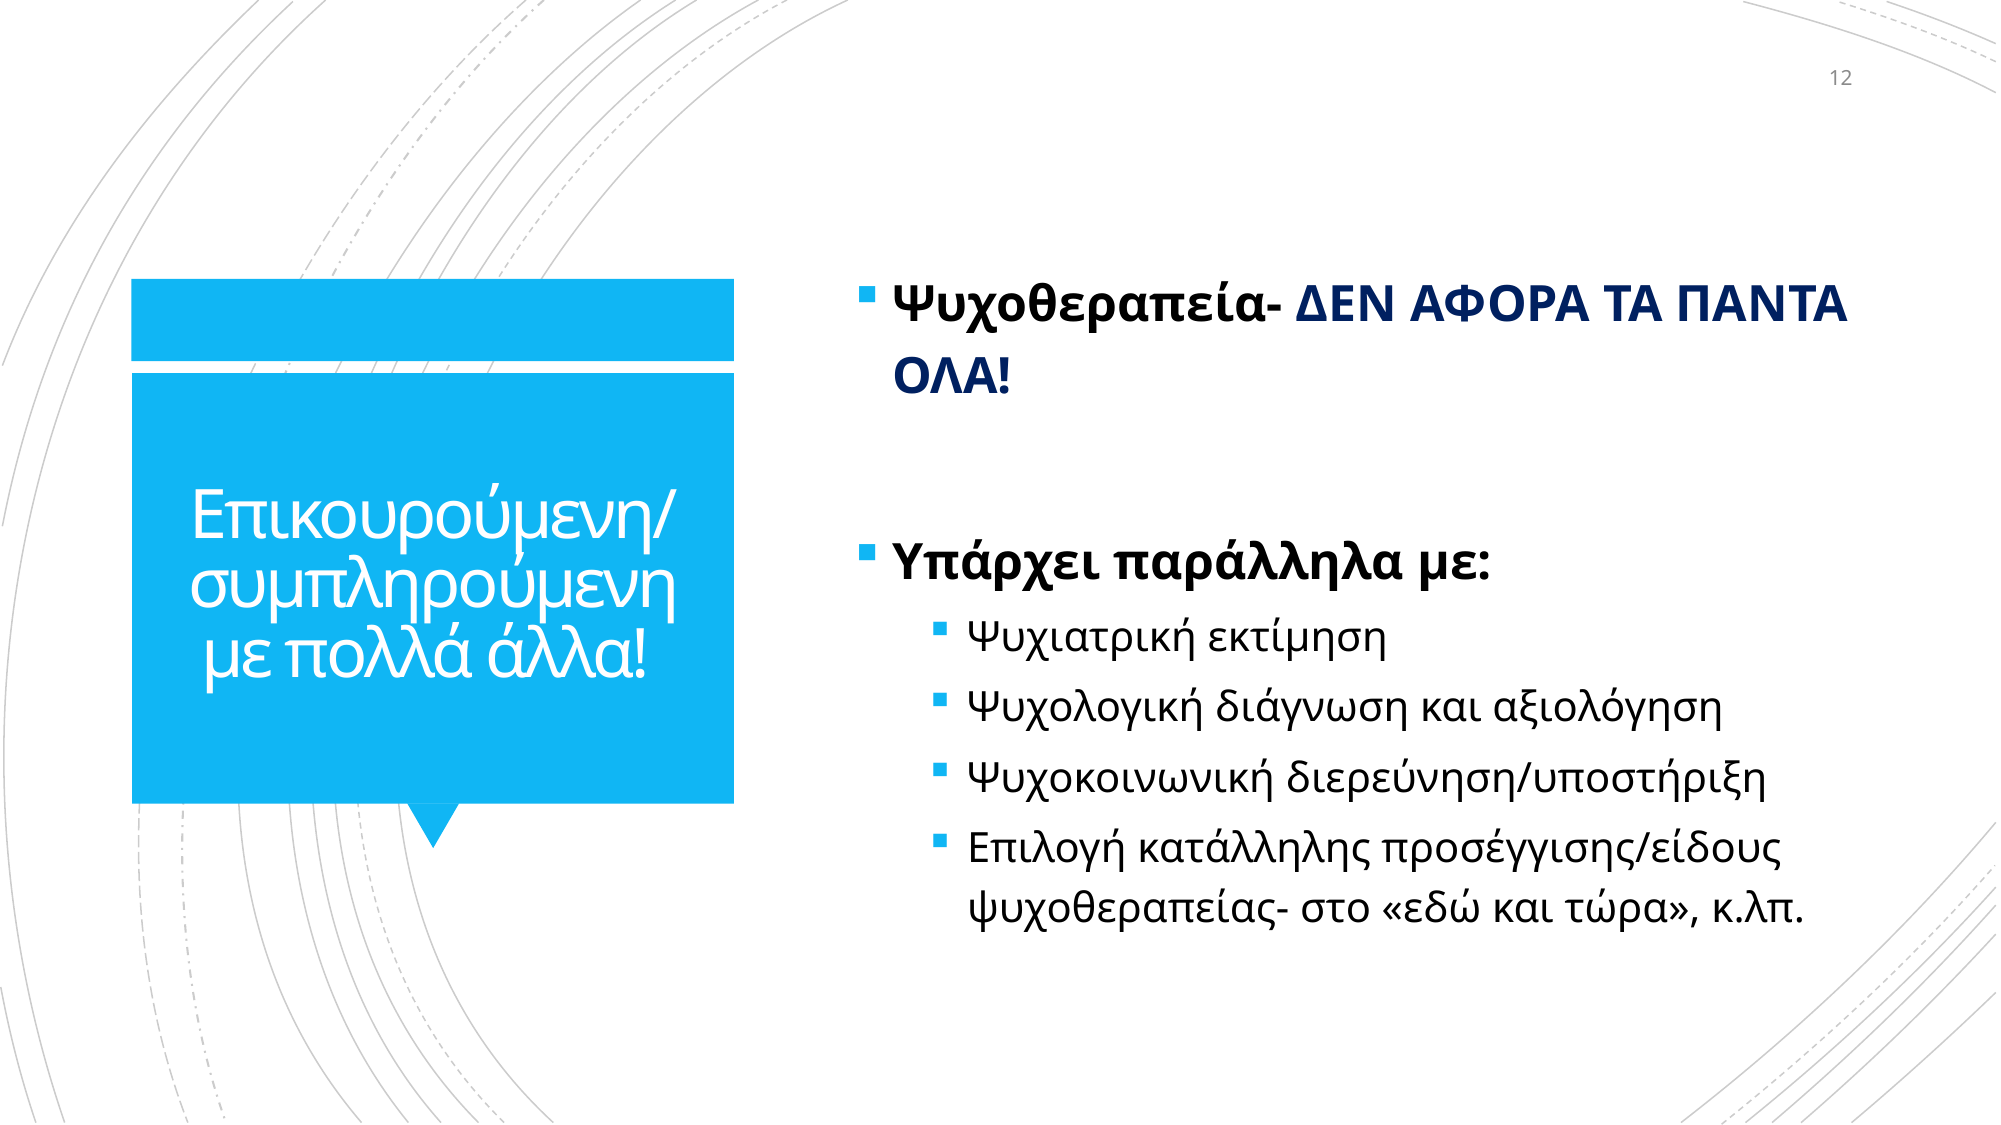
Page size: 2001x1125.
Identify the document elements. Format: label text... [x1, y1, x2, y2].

slide_number 12 [1717, 52, 1868, 105]
title Επικουρούμενη/ συμπληρούμενη με πολλά άλλα! [145, 385, 720, 789]
list Ψυχοθεραπεία- ΔΕΝ ΑΦΟΡΑ ΤΑ ΠΑΝΤΑ ΟΛΑ! Υπάρχει παράλληλα με: Ψυχιατρική εκτίμηση Ψυχολογική διάγνωση και αξιολόγηση Ψυχοκοινωνική διερεύνηση/υποστήριξη Επιλογή κατάλληλης προσέγγισης/είδους ψυχοθεραπείας- στο «εδώ και τώρα», κ.λπ. [839, 131, 1986, 1060]
